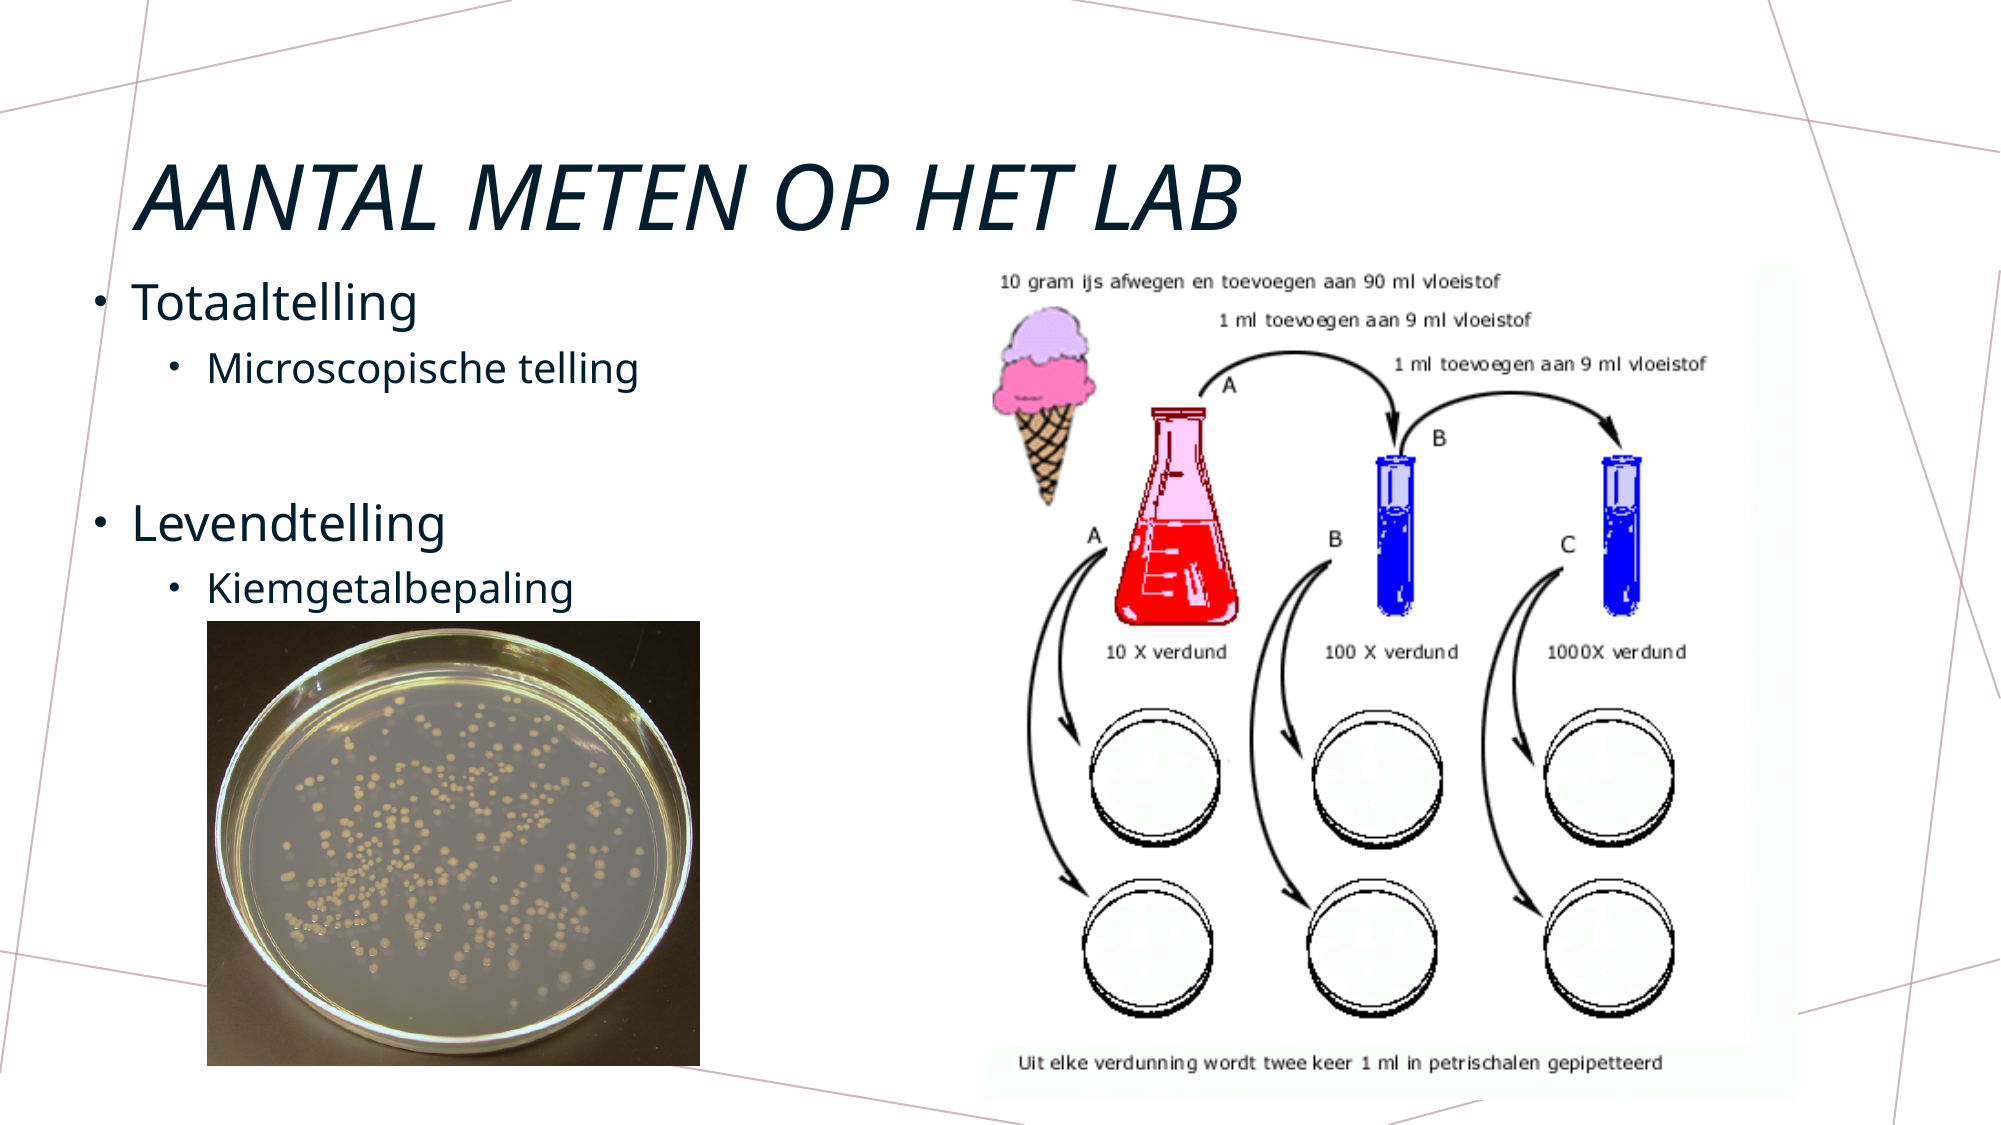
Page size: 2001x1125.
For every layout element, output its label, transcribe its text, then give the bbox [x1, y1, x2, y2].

picture [207, 621, 700, 1066]
list Totaaltelling Microscopische telling Levendtelling Kiemgetalbepaling [78, 263, 1832, 1125]
title Aantal meten op het lab [122, 87, 1851, 315]
picture [982, 259, 1799, 1100]
